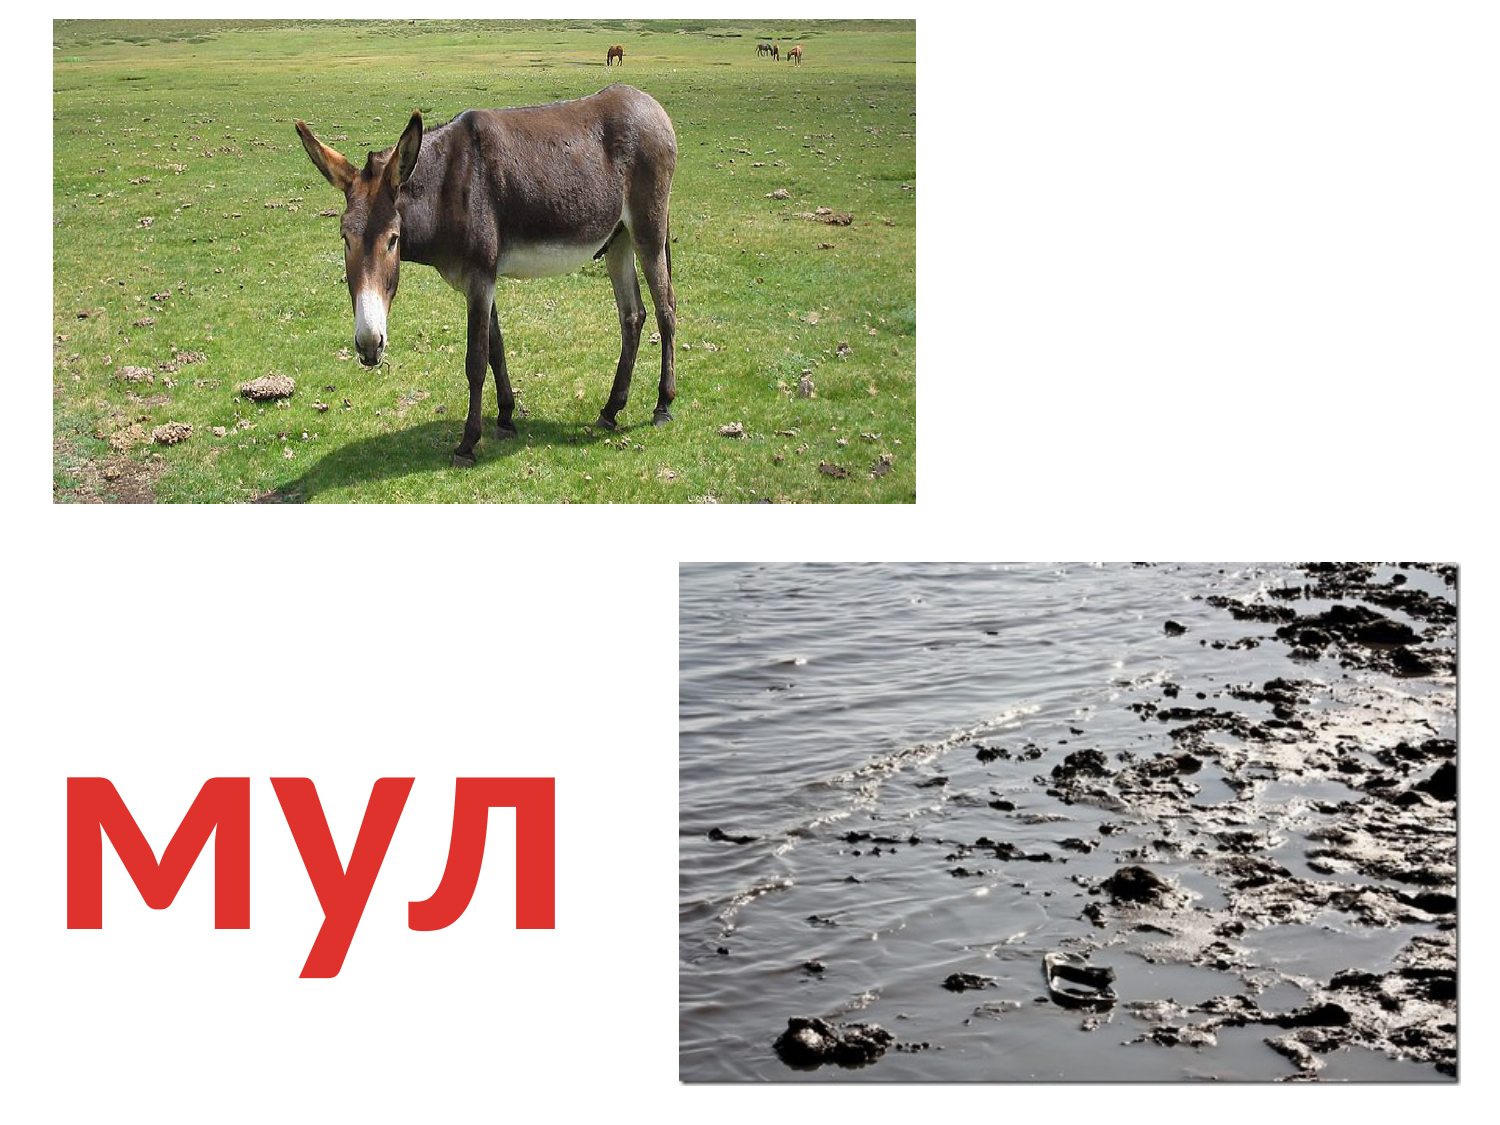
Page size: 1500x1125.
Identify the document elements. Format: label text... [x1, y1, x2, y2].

text_box мул [32, 609, 587, 1000]
picture [678, 562, 1461, 1087]
picture [52, 18, 916, 504]
